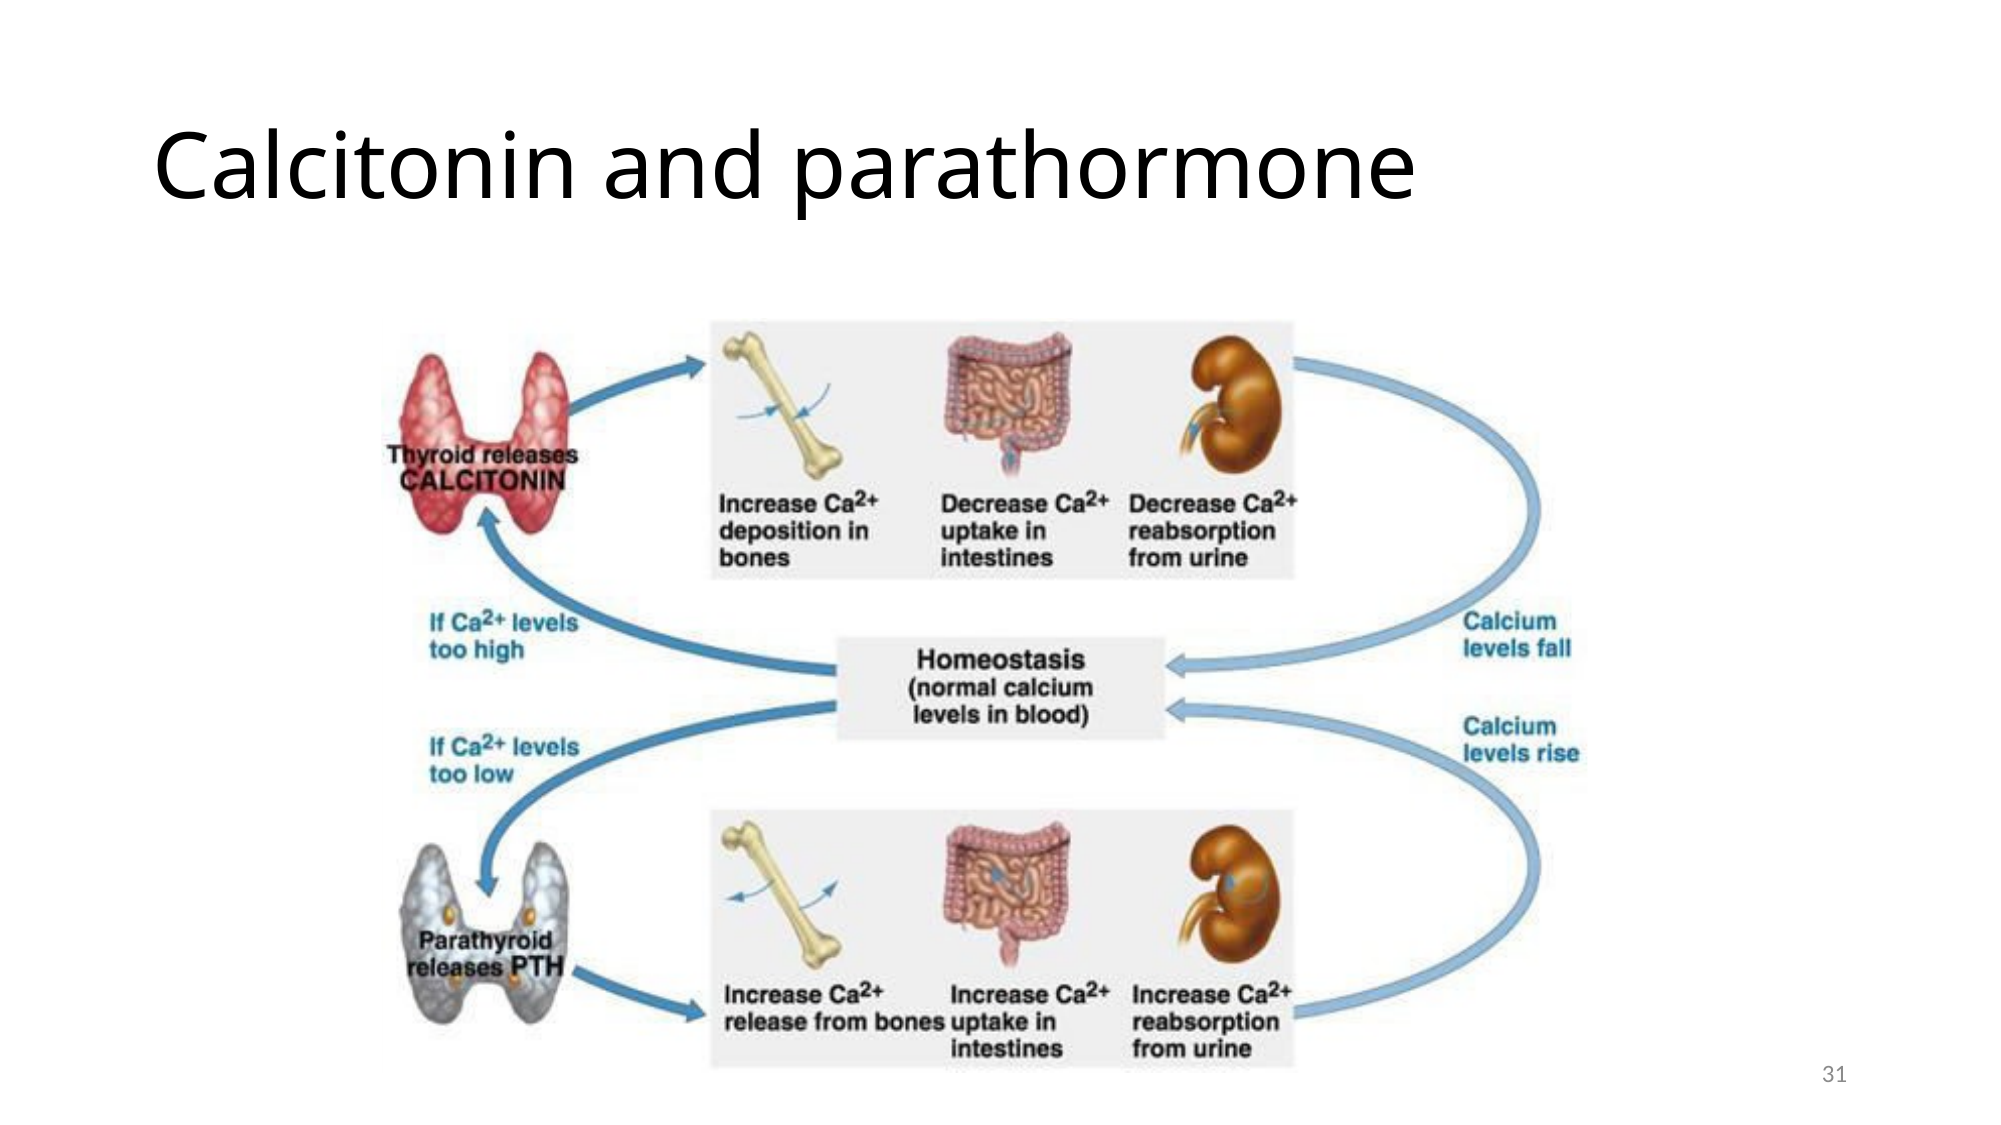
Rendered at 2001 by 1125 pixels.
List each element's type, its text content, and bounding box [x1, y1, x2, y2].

title Calcitonin and parathormone [137, 59, 1863, 278]
text_box [381, 318, 1588, 1073]
slide_number 31 [1412, 1042, 1863, 1103]
